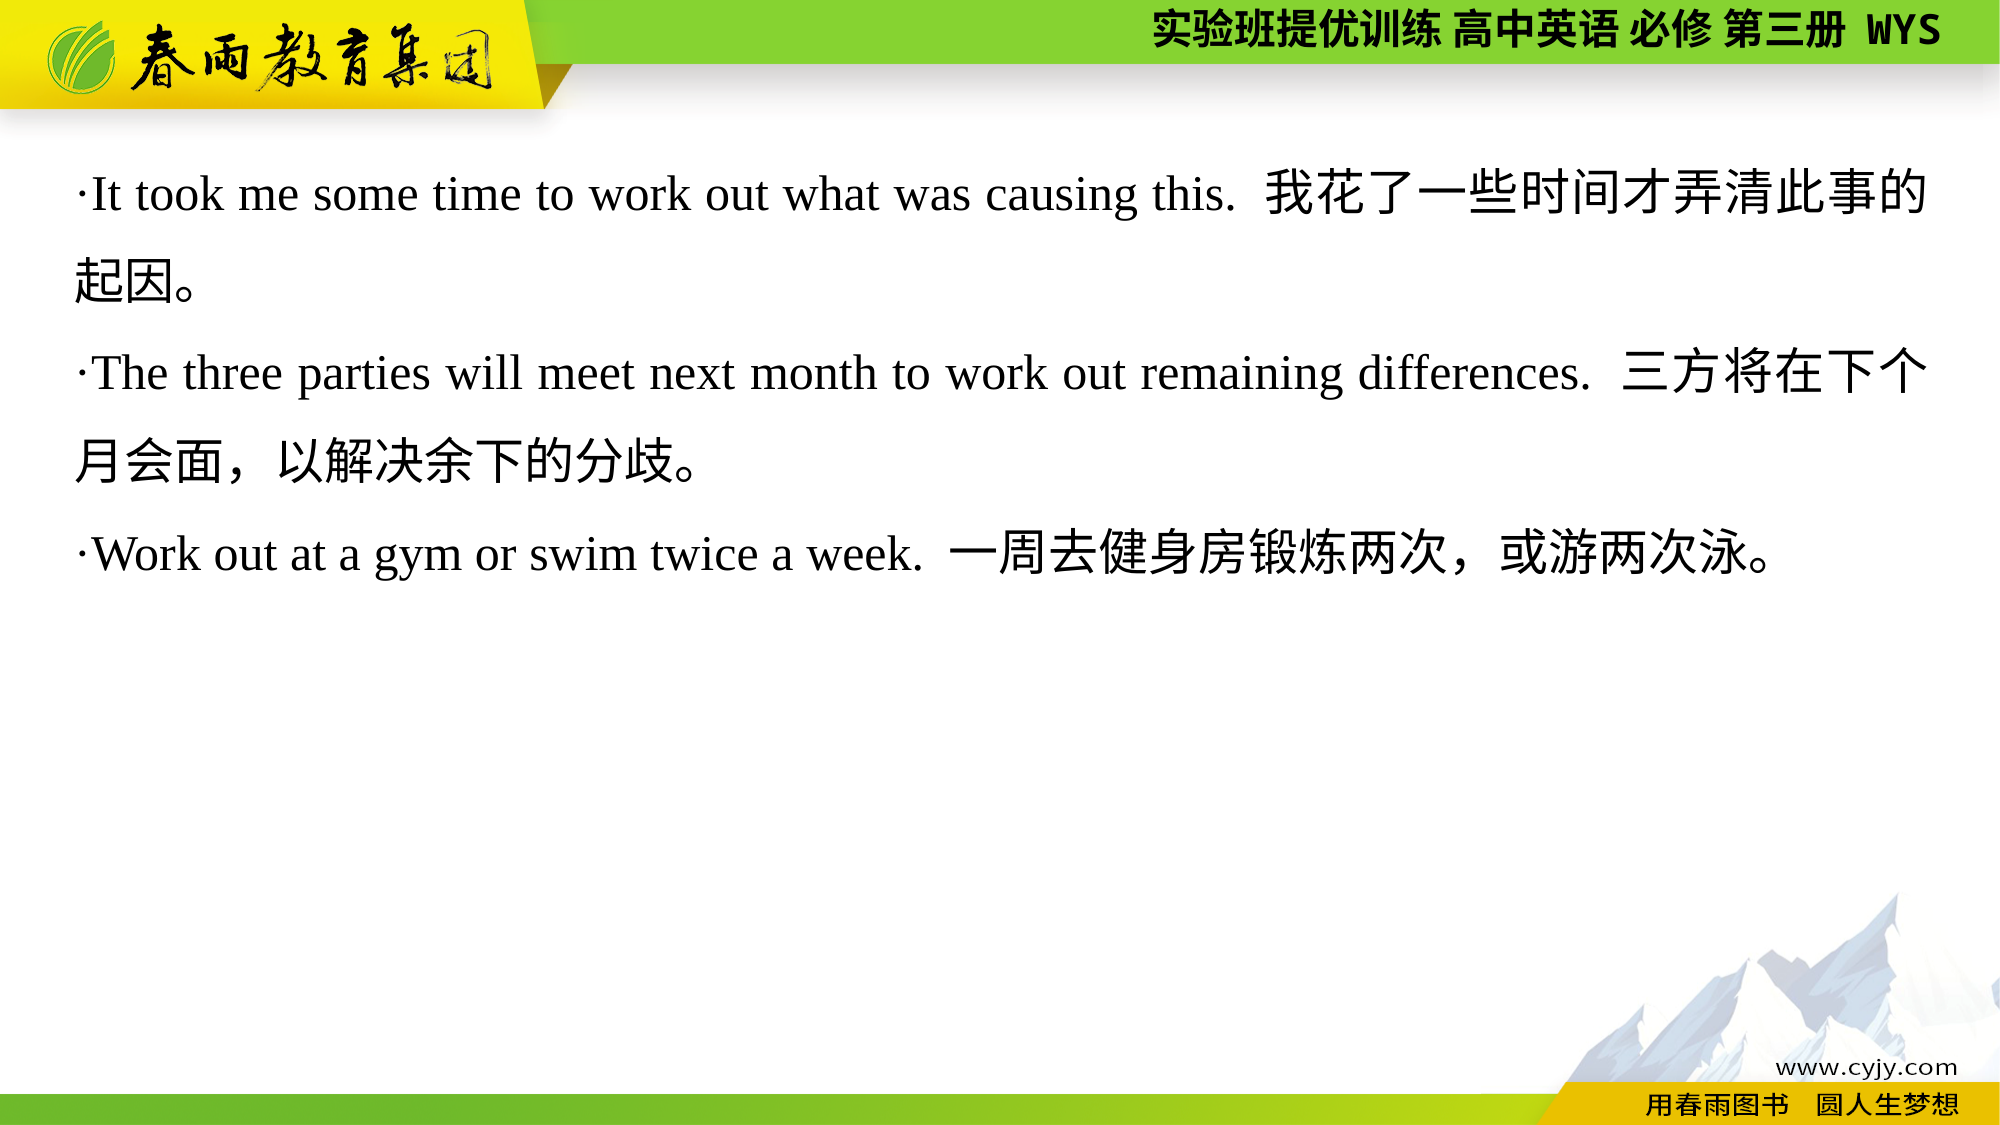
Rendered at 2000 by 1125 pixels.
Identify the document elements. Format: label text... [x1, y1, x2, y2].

list ·It took me some time to work out what was causing this. 我花了一些时间才弄清此事的起因。 ·The three parties will meet next month to work out remaining differences. 三方将在下个月会面，以解决余下的分歧。 ·Work out at a gym or swim twice a week. 一周去健身房锻炼两次，或游两次泳。 [59, 122, 1944, 581]
picture [0, 0, 2000, 1125]
